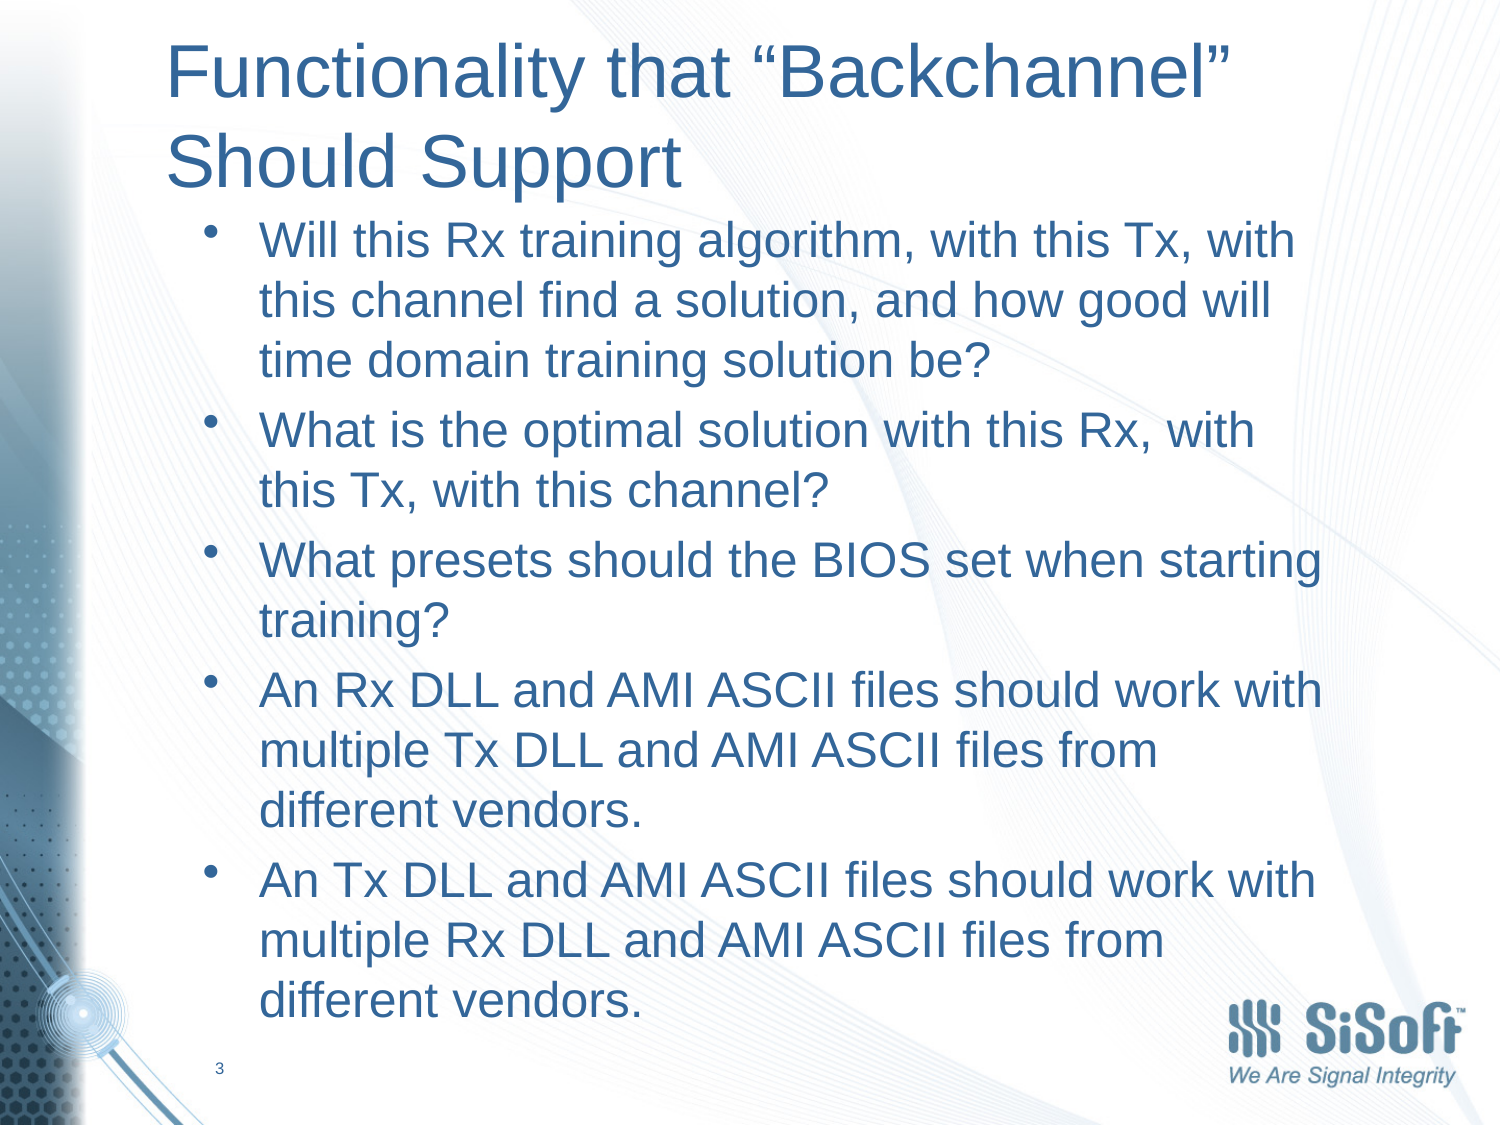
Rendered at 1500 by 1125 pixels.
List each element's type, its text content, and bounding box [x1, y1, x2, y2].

picture [0, 0, 1500, 1125]
title Functionality that “Backchannel” Should Support [150, 24, 1300, 200]
footer 3 [200, 1050, 975, 1104]
list Will this Rx training algorithm, with this Tx, with this channel find a solution, and how good will time domain training solution be? What is the optimal solution with this Rx, with this Tx, with this channel? What presets should the BIOS set when starting training? An Rx DLL and AMI ASCII files should work with multiple Tx DLL and AMI ASCII files from different vendors. An Tx DLL and AMI ASCII files should work with multiple Rx DLL and AMI ASCII files from different vendors. [187, 200, 1363, 1050]
